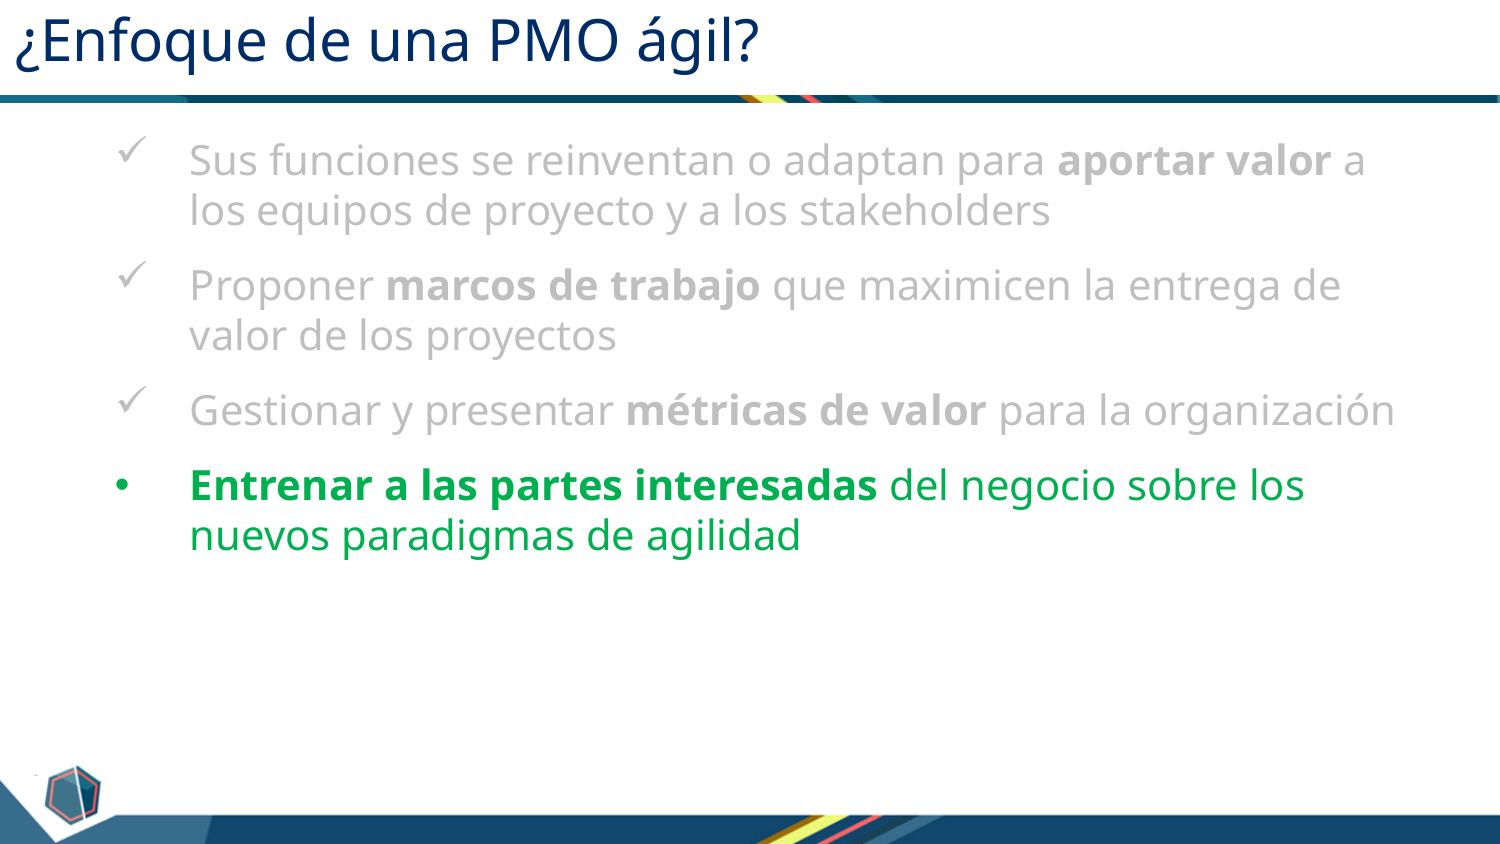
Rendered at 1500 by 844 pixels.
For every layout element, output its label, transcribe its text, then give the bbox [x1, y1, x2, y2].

title ¿Enfoque de una PMO ágil? [0, 0, 1447, 77]
picture [0, 694, 1500, 844]
picture [0, 0, 1500, 563]
text_box Sus funciones se reinventan o adaptan para aportar valor a los equipos de proyecto y a los stakeholders Proponer marcos de trabajo que maximicen la entrega de valor de los proyectos Gestionar y presentar métricas de valor para la organización Entrenar a las partes interesadas del negocio sobre los nuevos paradigmas de agilidad [100, 126, 1447, 765]
